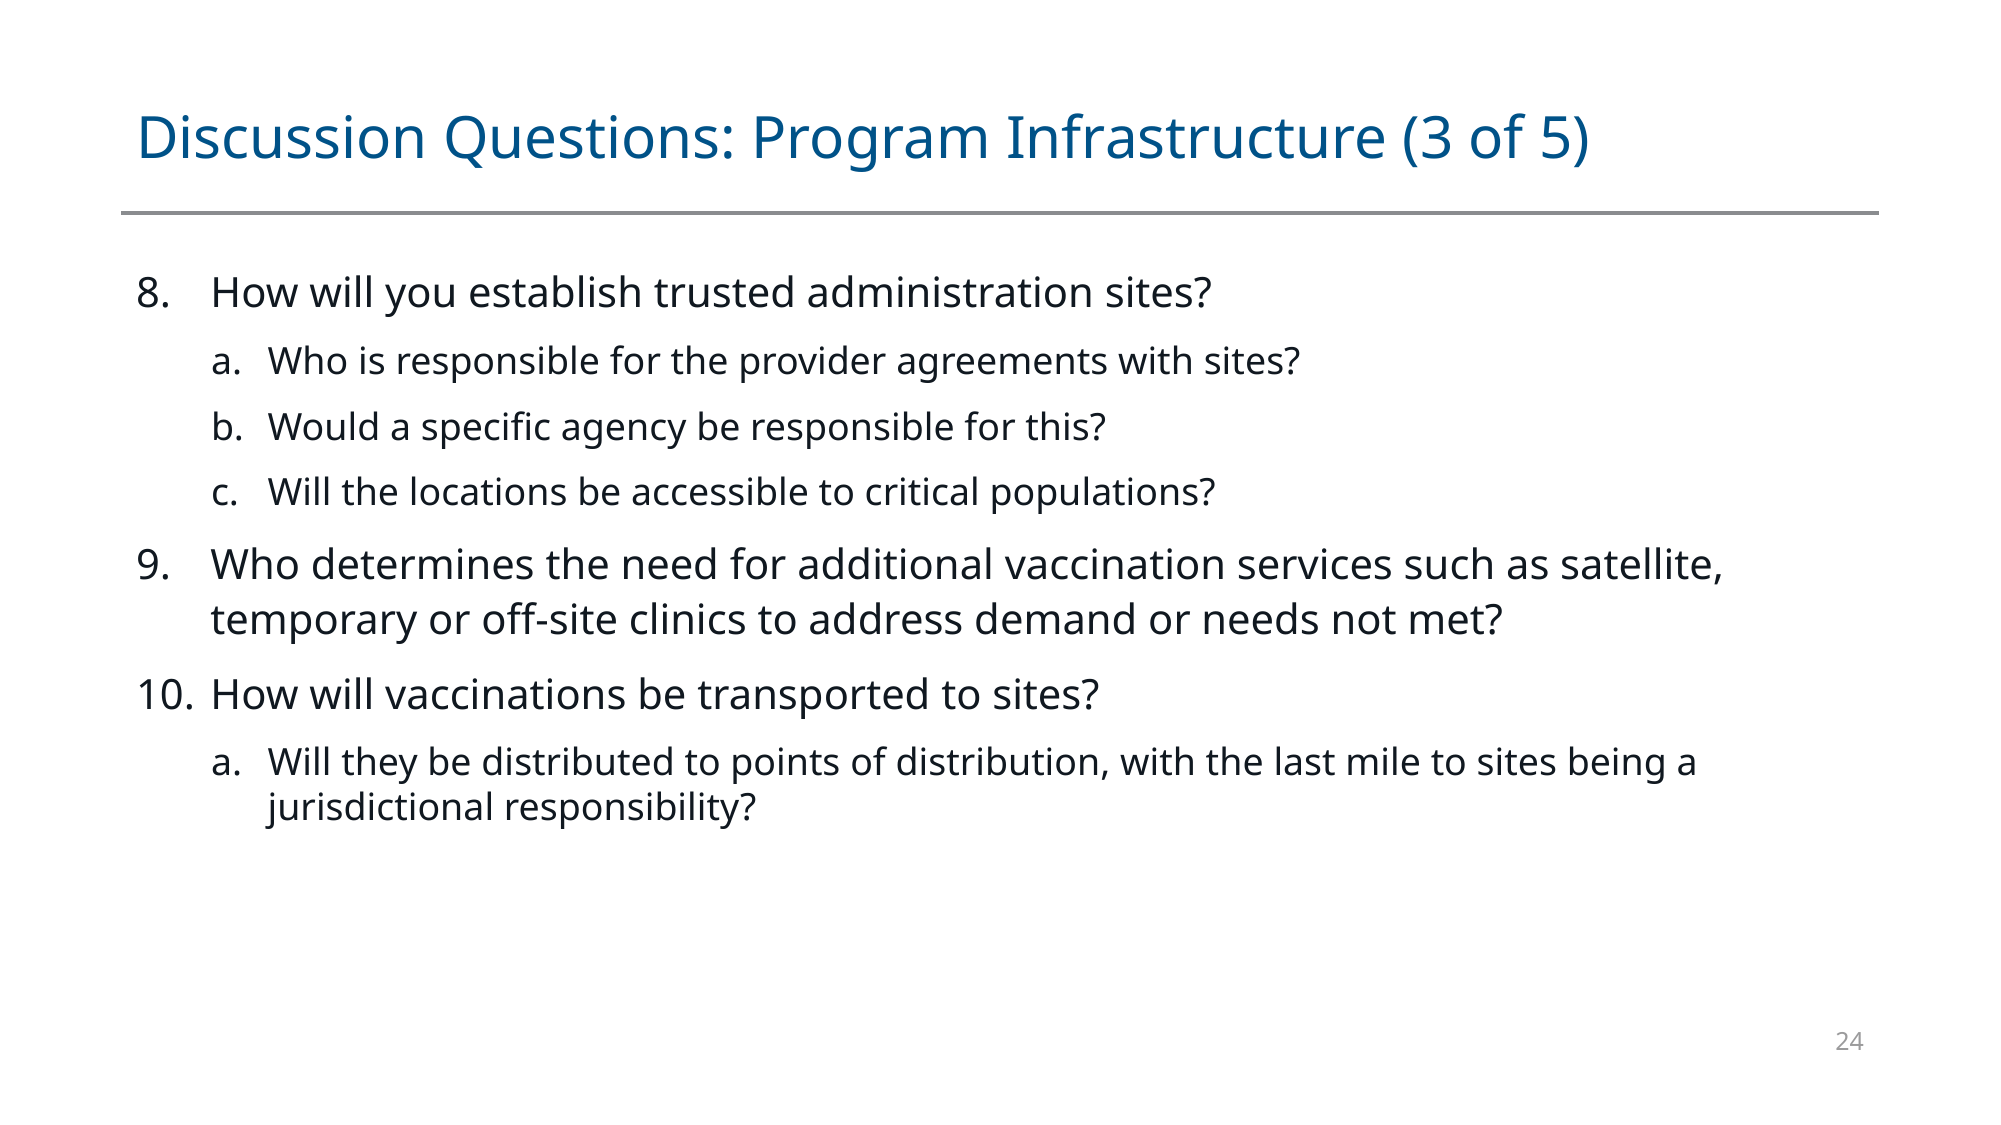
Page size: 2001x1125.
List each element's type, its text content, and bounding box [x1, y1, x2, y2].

title Discussion Questions: Program Infrastructure (3 of 5) [121, 74, 1879, 197]
list How will you establish trusted administration sites? Who is responsible for the provider agreements with sites? Would a specific agency be responsible for this? Will the locations be accessible to critical populations? Who determines the need for additional vaccination services such as satellite, temporary or off-site clinics to address demand or needs not met? How will vaccinations be transported to sites? Will they be distributed to points of distribution, with the last mile to sites being a jurisdictional responsibility? [121, 254, 1879, 914]
slide_number 24 [1728, 1012, 1879, 1073]
